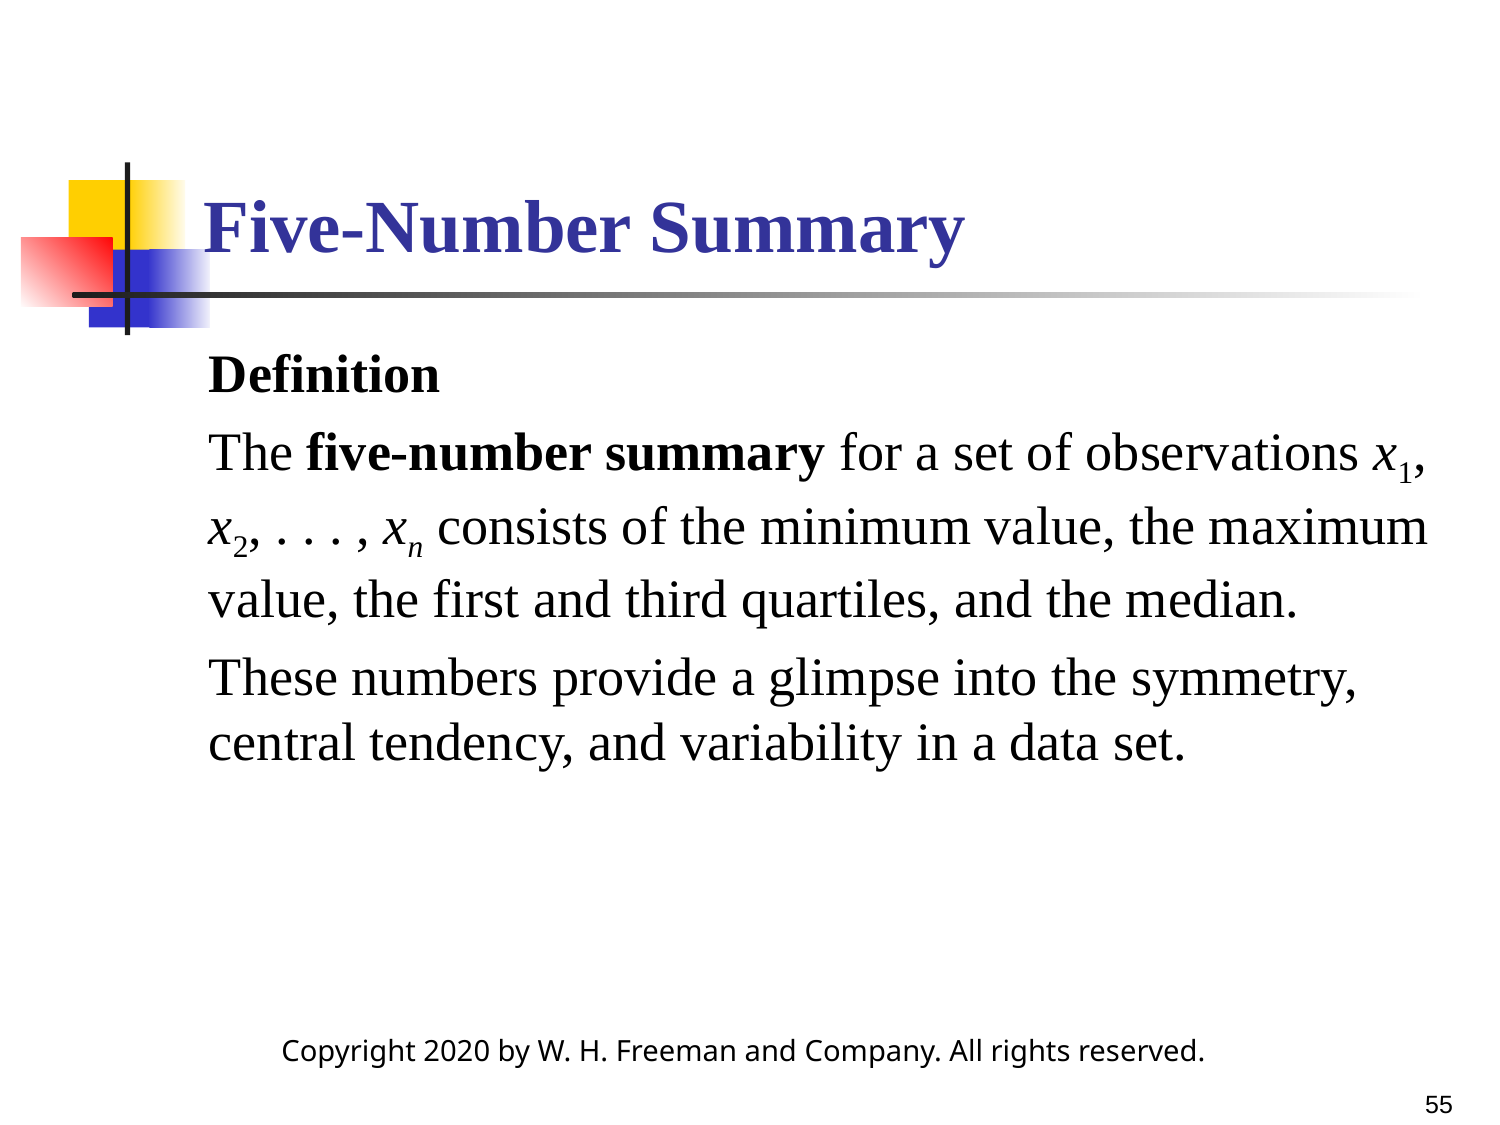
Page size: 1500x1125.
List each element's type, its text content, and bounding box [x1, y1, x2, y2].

title Five-Number Summary [188, 35, 1468, 275]
list Definition The five-number summary for a set of observations x1, x2, . . . , xn consists of the minimum value, the maximum value, the first and third quartiles, and the median. These numbers provide a glimpse into the symmetry, central tendency, and variability in a data set. [193, 331, 1469, 1006]
